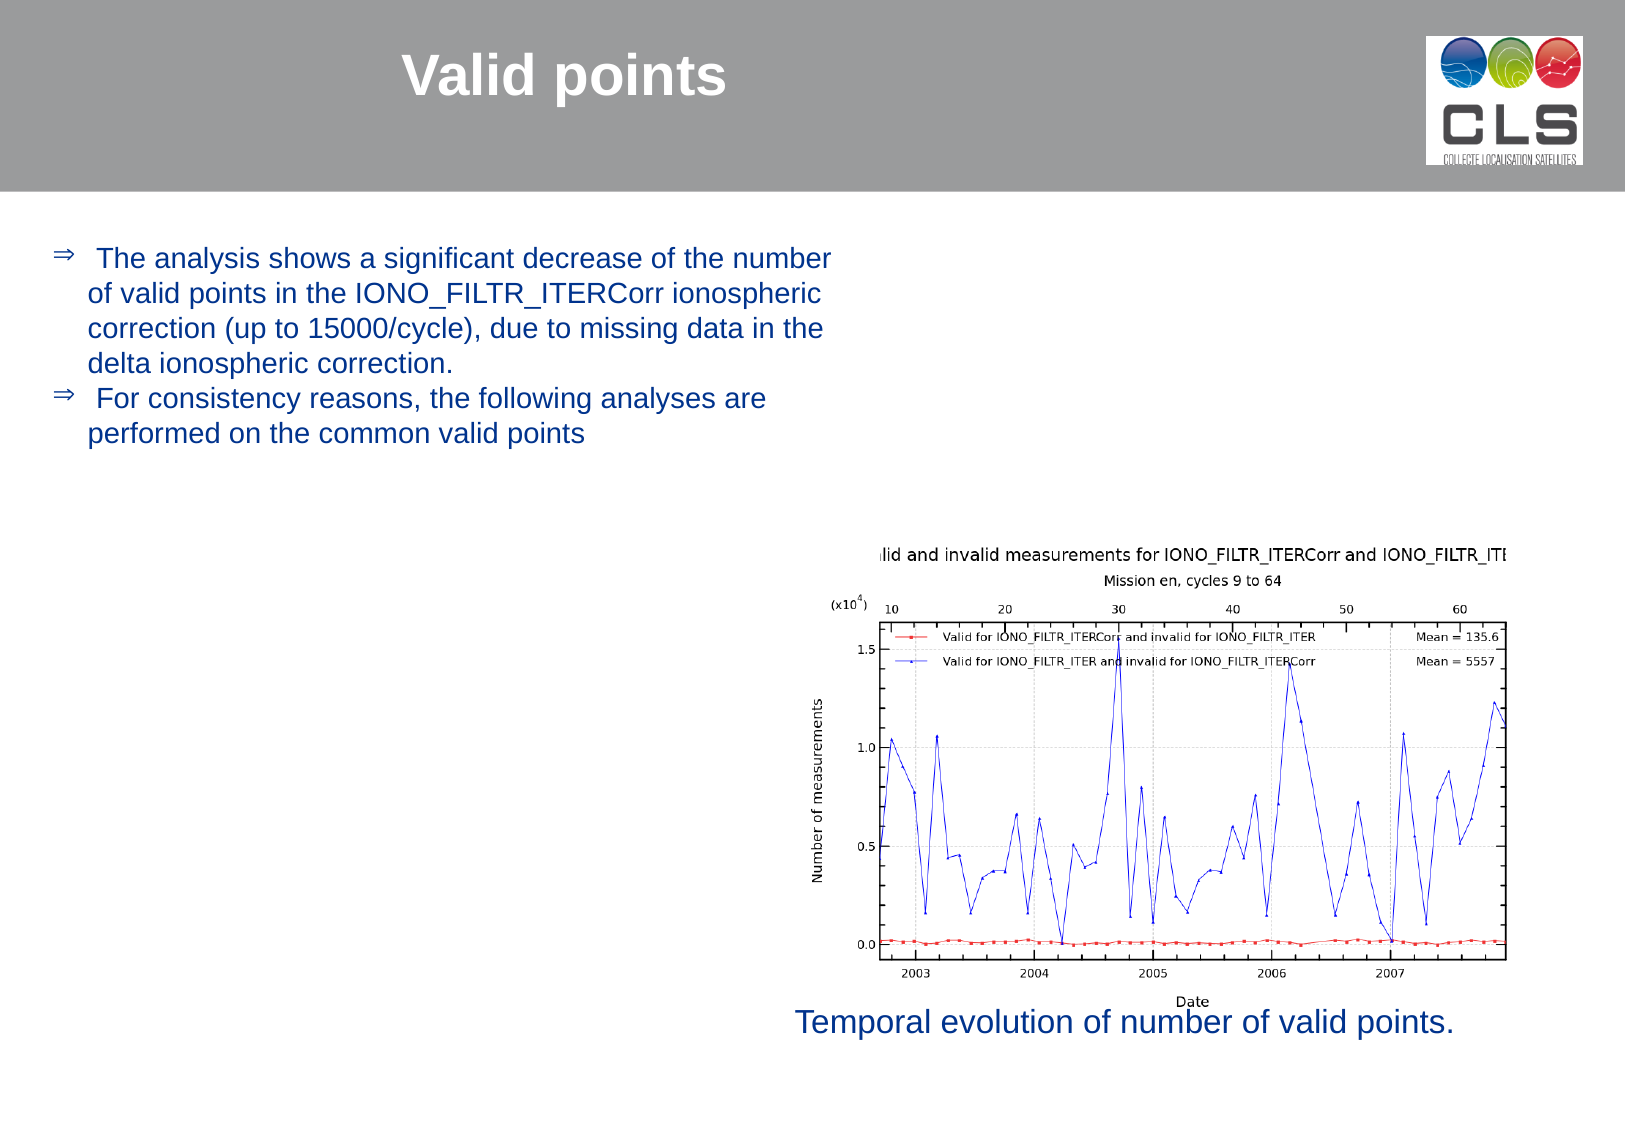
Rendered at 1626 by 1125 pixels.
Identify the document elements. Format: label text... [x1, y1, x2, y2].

picture [782, 526, 1532, 1024]
text_box The analysis shows a significant decrease of the number of valid points in the IONO_FILTR_ITERCorr ionospheric correction (up to 15000/cycle), due to missing data in the delta ionospheric correction. For consistency reasons, the following analyses are performed on the common valid points [37, 232, 852, 457]
text_box Temporal evolution of number of valid points. [779, 993, 1593, 1048]
text_box Valid points [386, 40, 1162, 119]
picture [1426, 36, 1583, 165]
